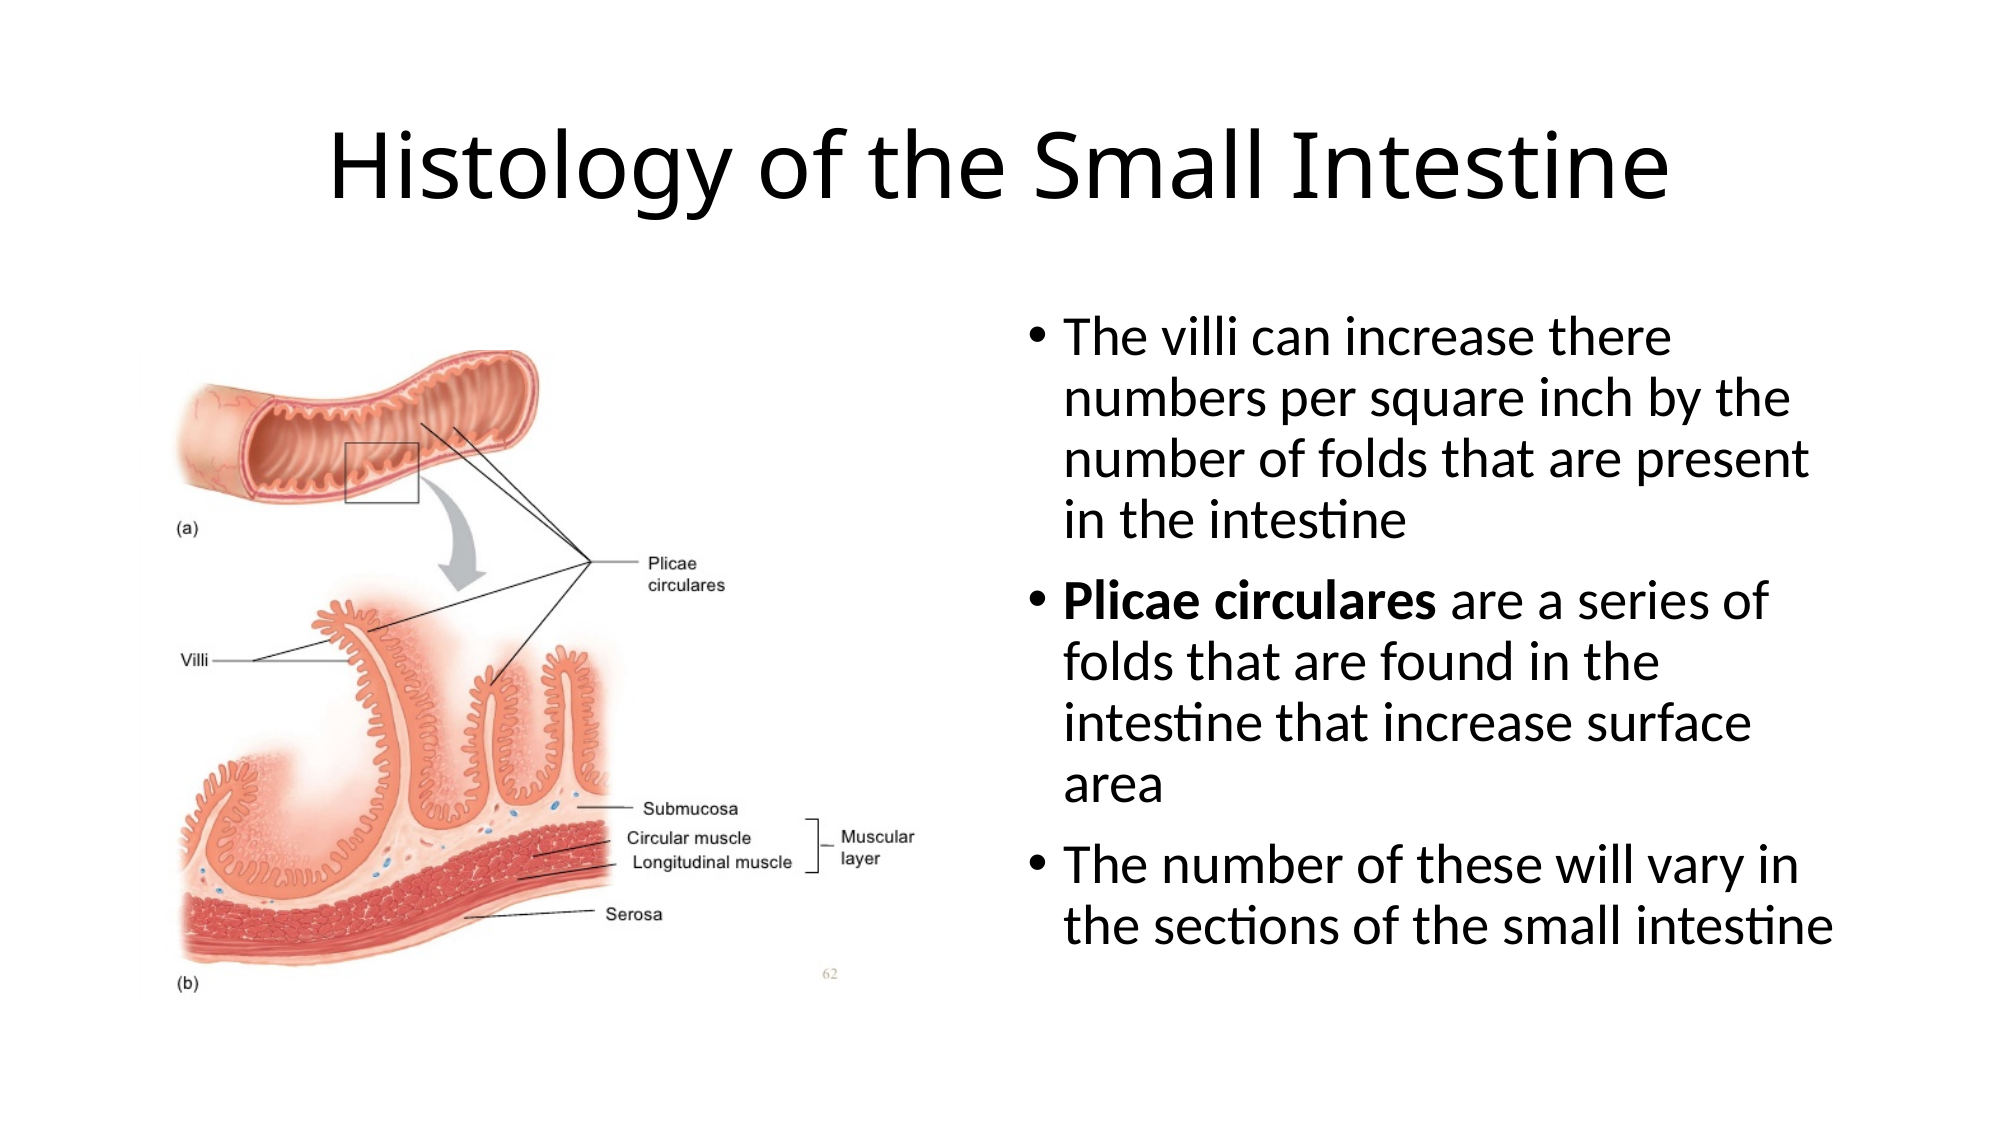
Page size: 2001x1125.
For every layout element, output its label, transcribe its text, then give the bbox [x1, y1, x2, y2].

title Histology of the Small Intestine [137, 59, 1863, 278]
list The villi can increase there numbers per square inch by the number of folds that are present in the intestine Plicae circulares are a series of folds that are found in the intestine that increase surface area The number of these will vary in the sections of the small intestine [1012, 299, 1863, 1014]
picture [137, 349, 950, 1004]
